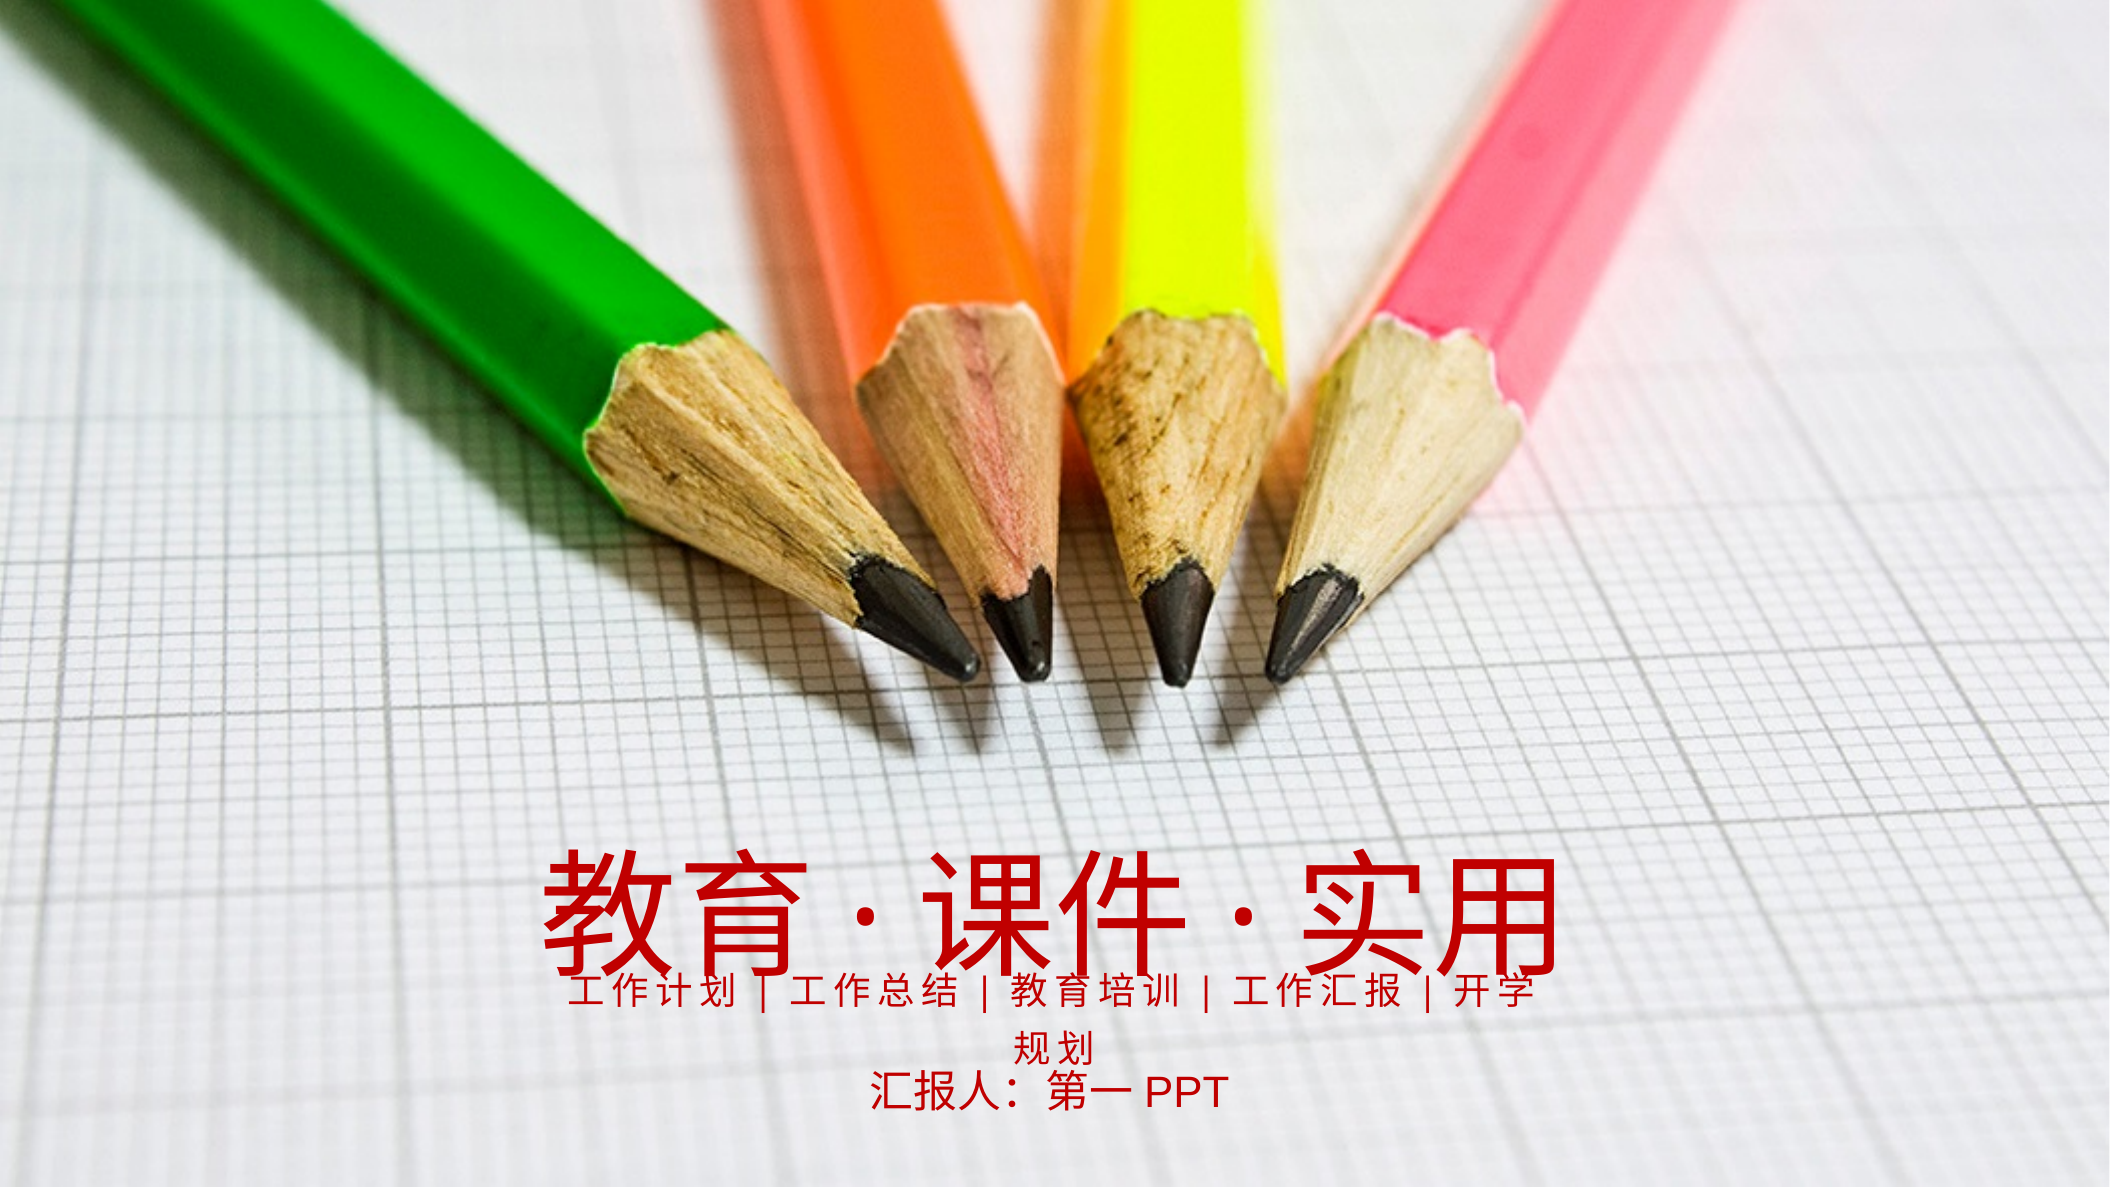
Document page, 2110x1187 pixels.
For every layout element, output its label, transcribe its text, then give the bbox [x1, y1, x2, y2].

text_box 教育·课件·实用 [444, 771, 1666, 1001]
text_box 汇报人：第一PPT [820, 1040, 1280, 1124]
text_box [0, 0, 2110, 1187]
text_box 工作计划|工作总结|教育培训|工作汇报|开学规划 [538, 1001, 1571, 1078]
